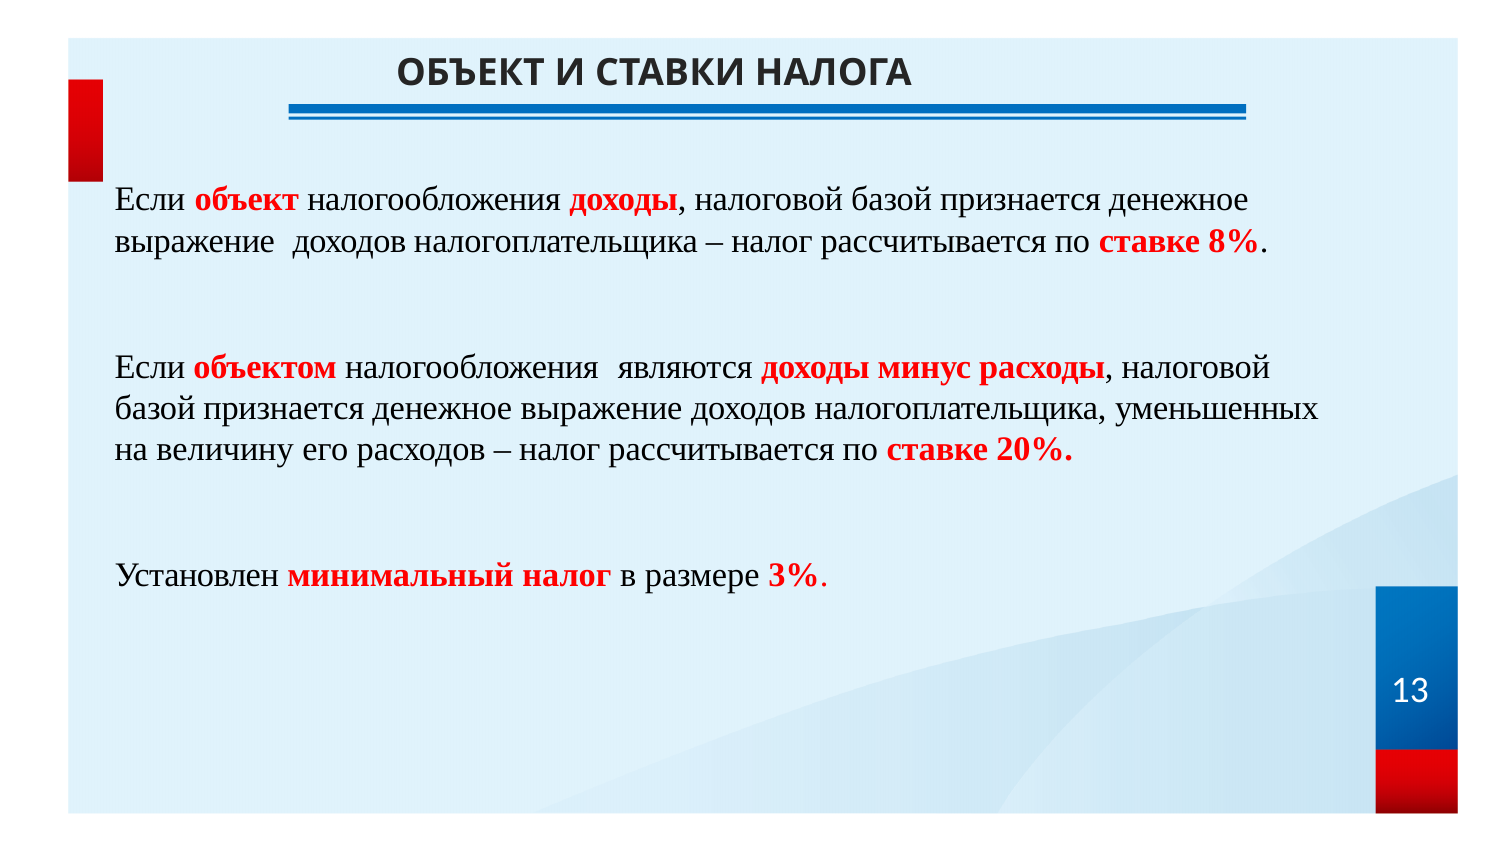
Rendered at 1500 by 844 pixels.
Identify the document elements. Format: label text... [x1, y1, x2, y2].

title ОБЪЕКТ И СТАВКИ НАЛОГА [192, 26, 1361, 190]
text_box 13 [1375, 658, 1447, 718]
text_box Если объект налогообложения доходы, налоговой базой признается денежное выражение доходов налогоплательщика – налог рассчитывается по ставке 8%. Если объектом налогообложения являются доходы минус расходы, налоговой базой признается денежное выражение доходов налогоплательщика, уменьшенных на величину его расходов – налог рассчитывается по ставке 20%. Установлен минимальный налог в размере 3%. [112, 174, 1343, 688]
picture [68, 37, 1458, 814]
